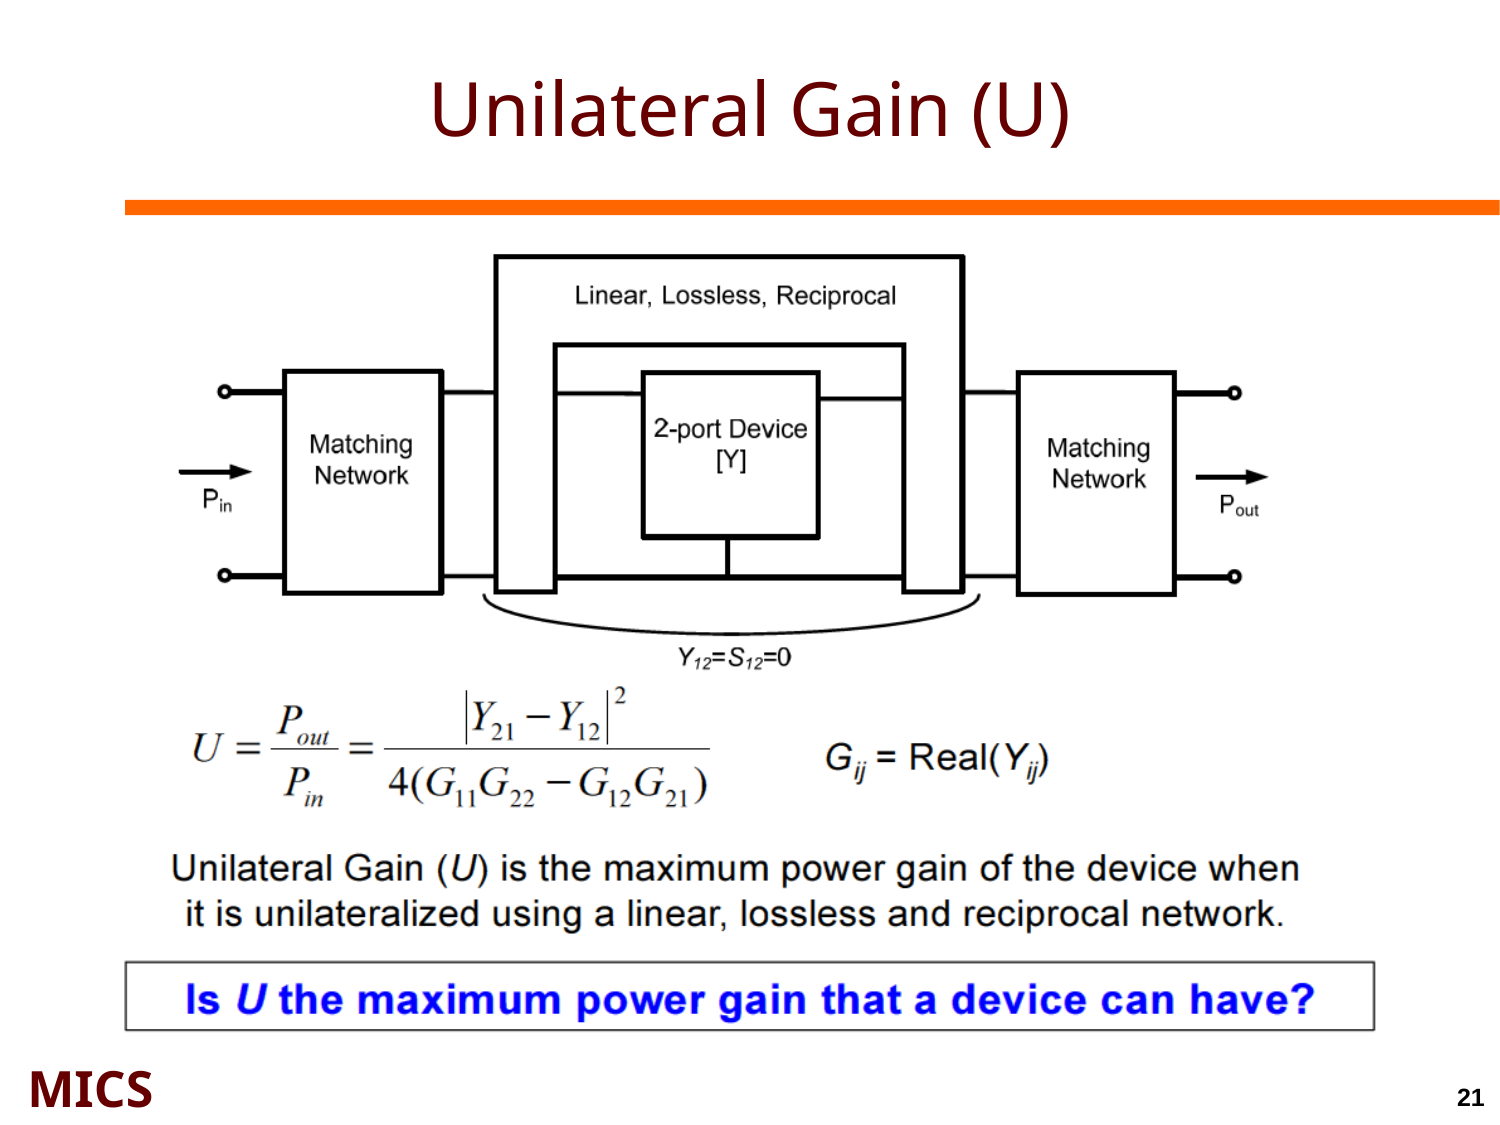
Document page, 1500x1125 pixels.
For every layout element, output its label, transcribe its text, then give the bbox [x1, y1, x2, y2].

title Unilateral Gain (U) [112, 12, 1388, 201]
picture [112, 224, 1381, 1042]
slide_number 21 [1425, 1067, 1500, 1125]
